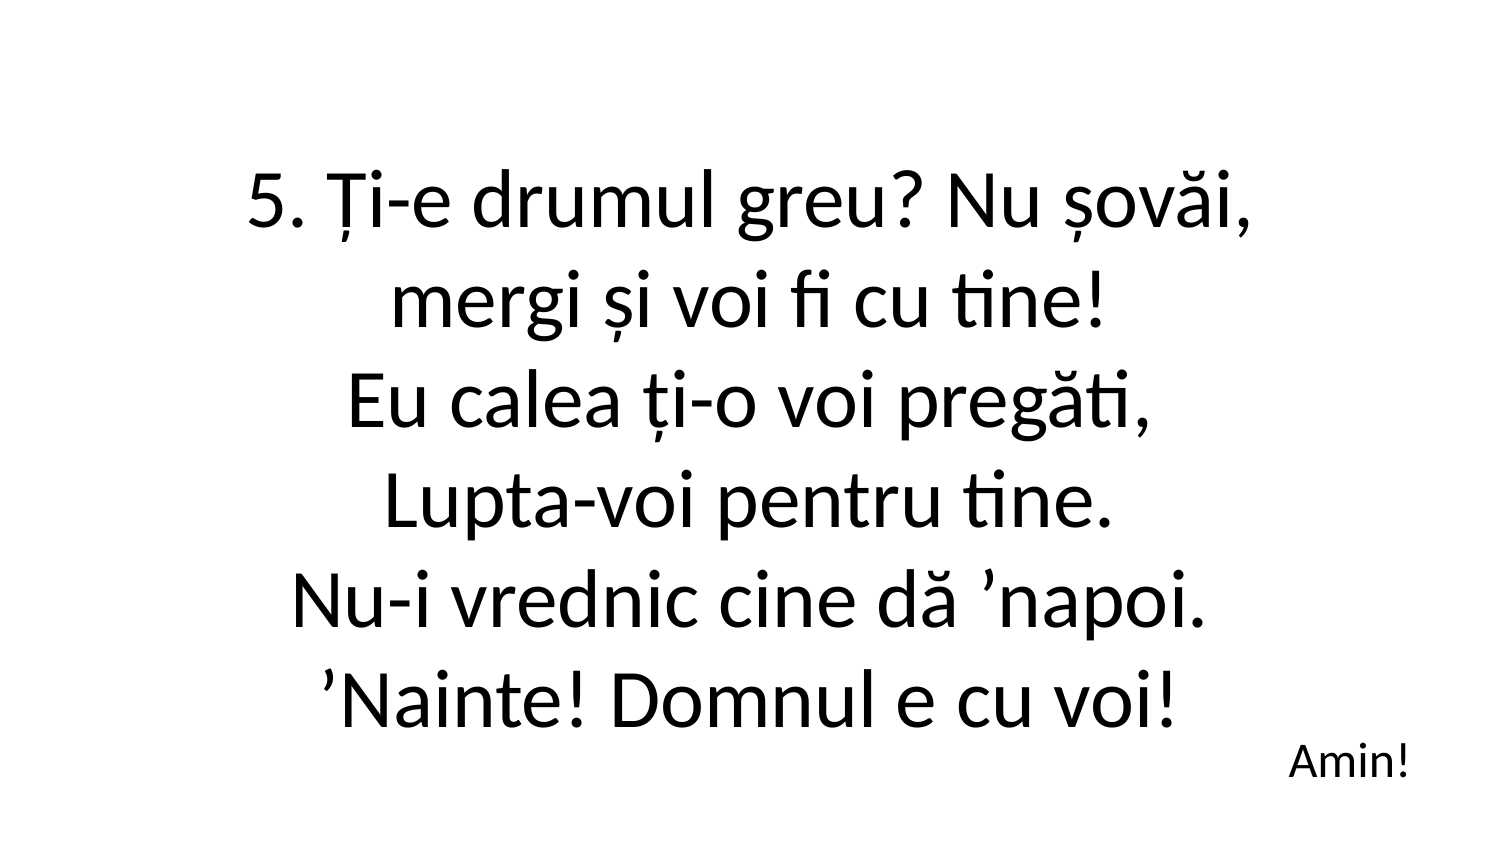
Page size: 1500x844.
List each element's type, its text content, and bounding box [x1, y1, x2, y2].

text_box Amin! [1273, 674, 1427, 795]
text_box 5. Ți-e drumul greu? Nu șovăi, mergi și voi fi cu tine! Eu calea ți-o voi pregăti, Lupta-voi pentru tine. Nu-i vrednic cine dă ’napoi. ’Nainte! Domnul e cu voi! [230, 92, 1270, 752]
